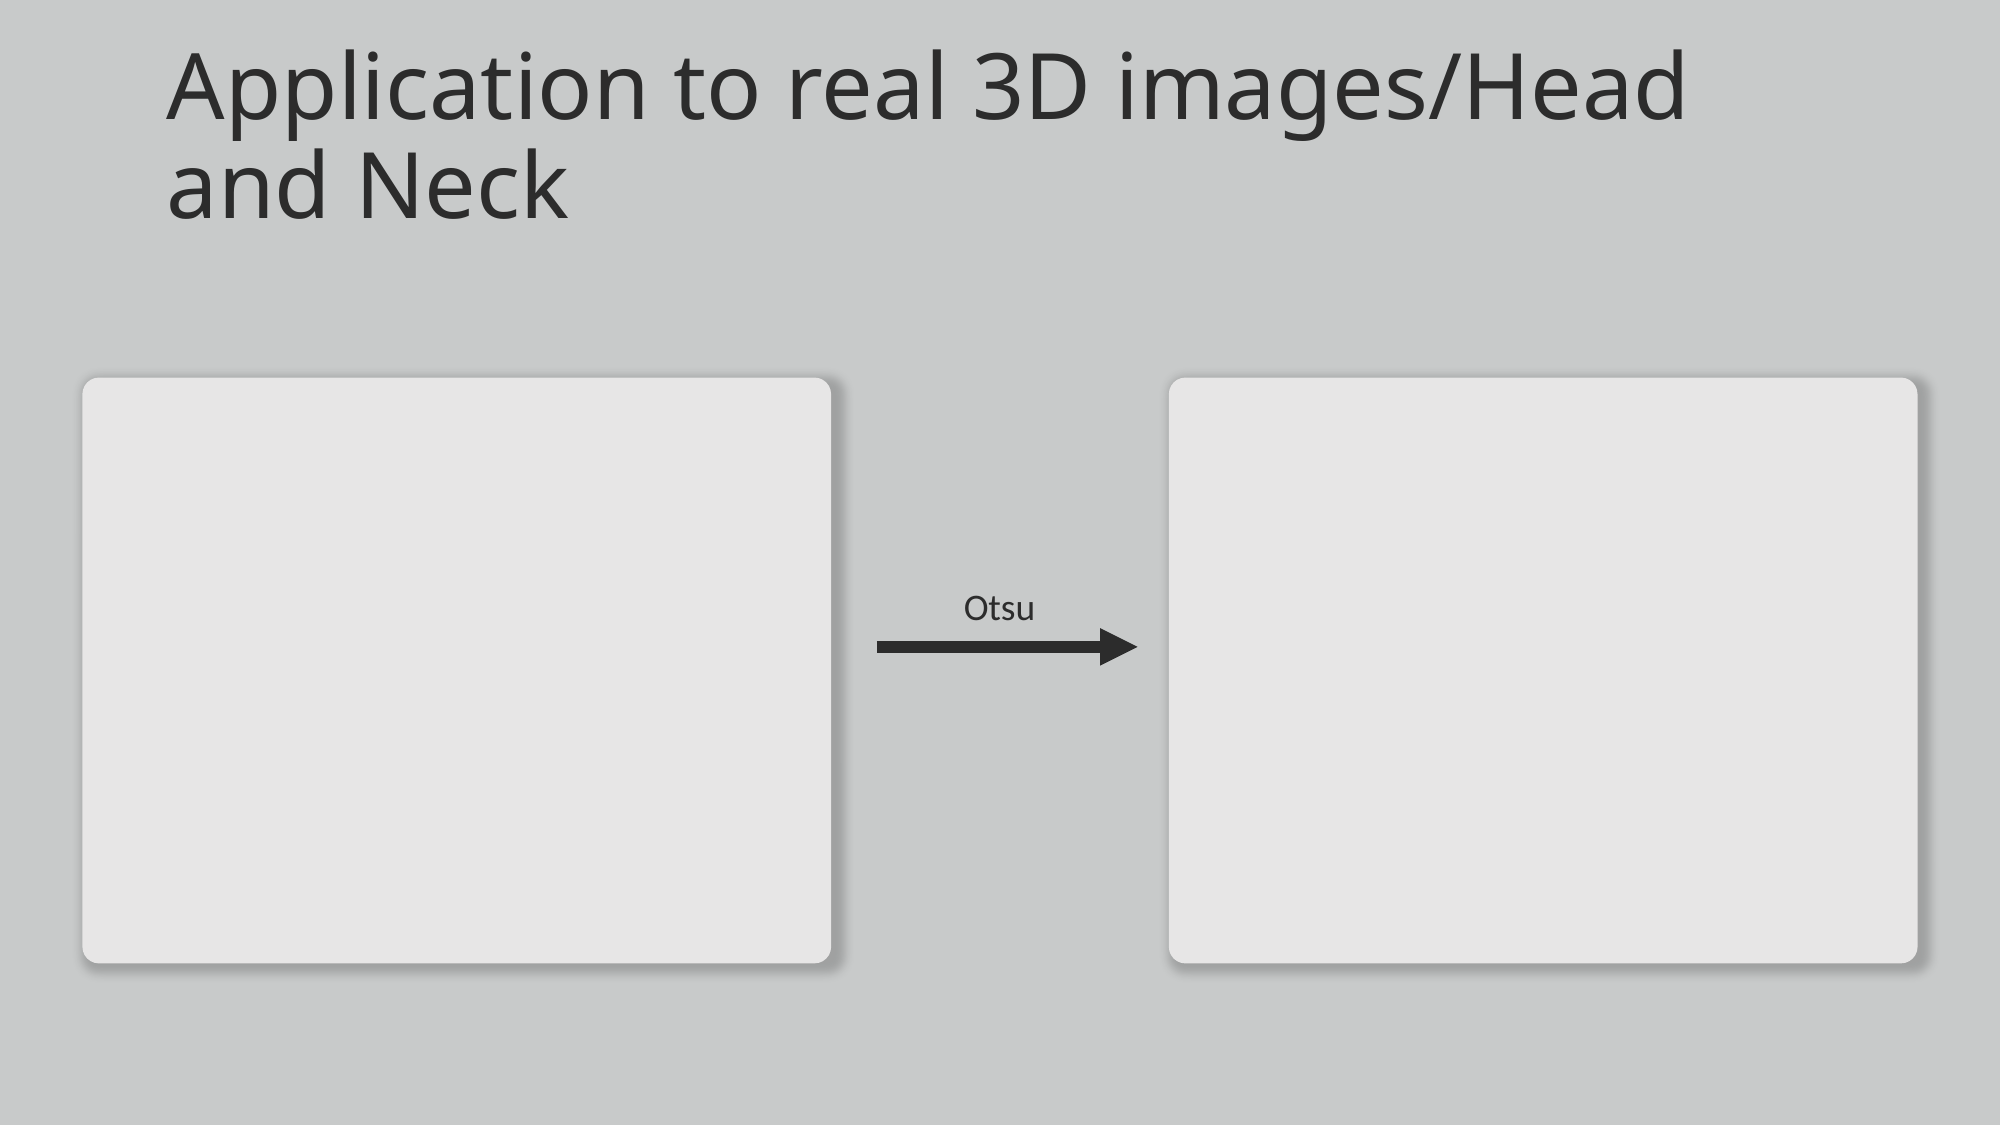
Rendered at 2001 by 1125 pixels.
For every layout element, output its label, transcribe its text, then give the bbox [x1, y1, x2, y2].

text_box [81, 376, 833, 965]
text_box Application to real 3D images/Head and Neck [151, 30, 1849, 248]
text_box [1167, 376, 1919, 965]
text_box Otsu [948, 575, 1051, 635]
